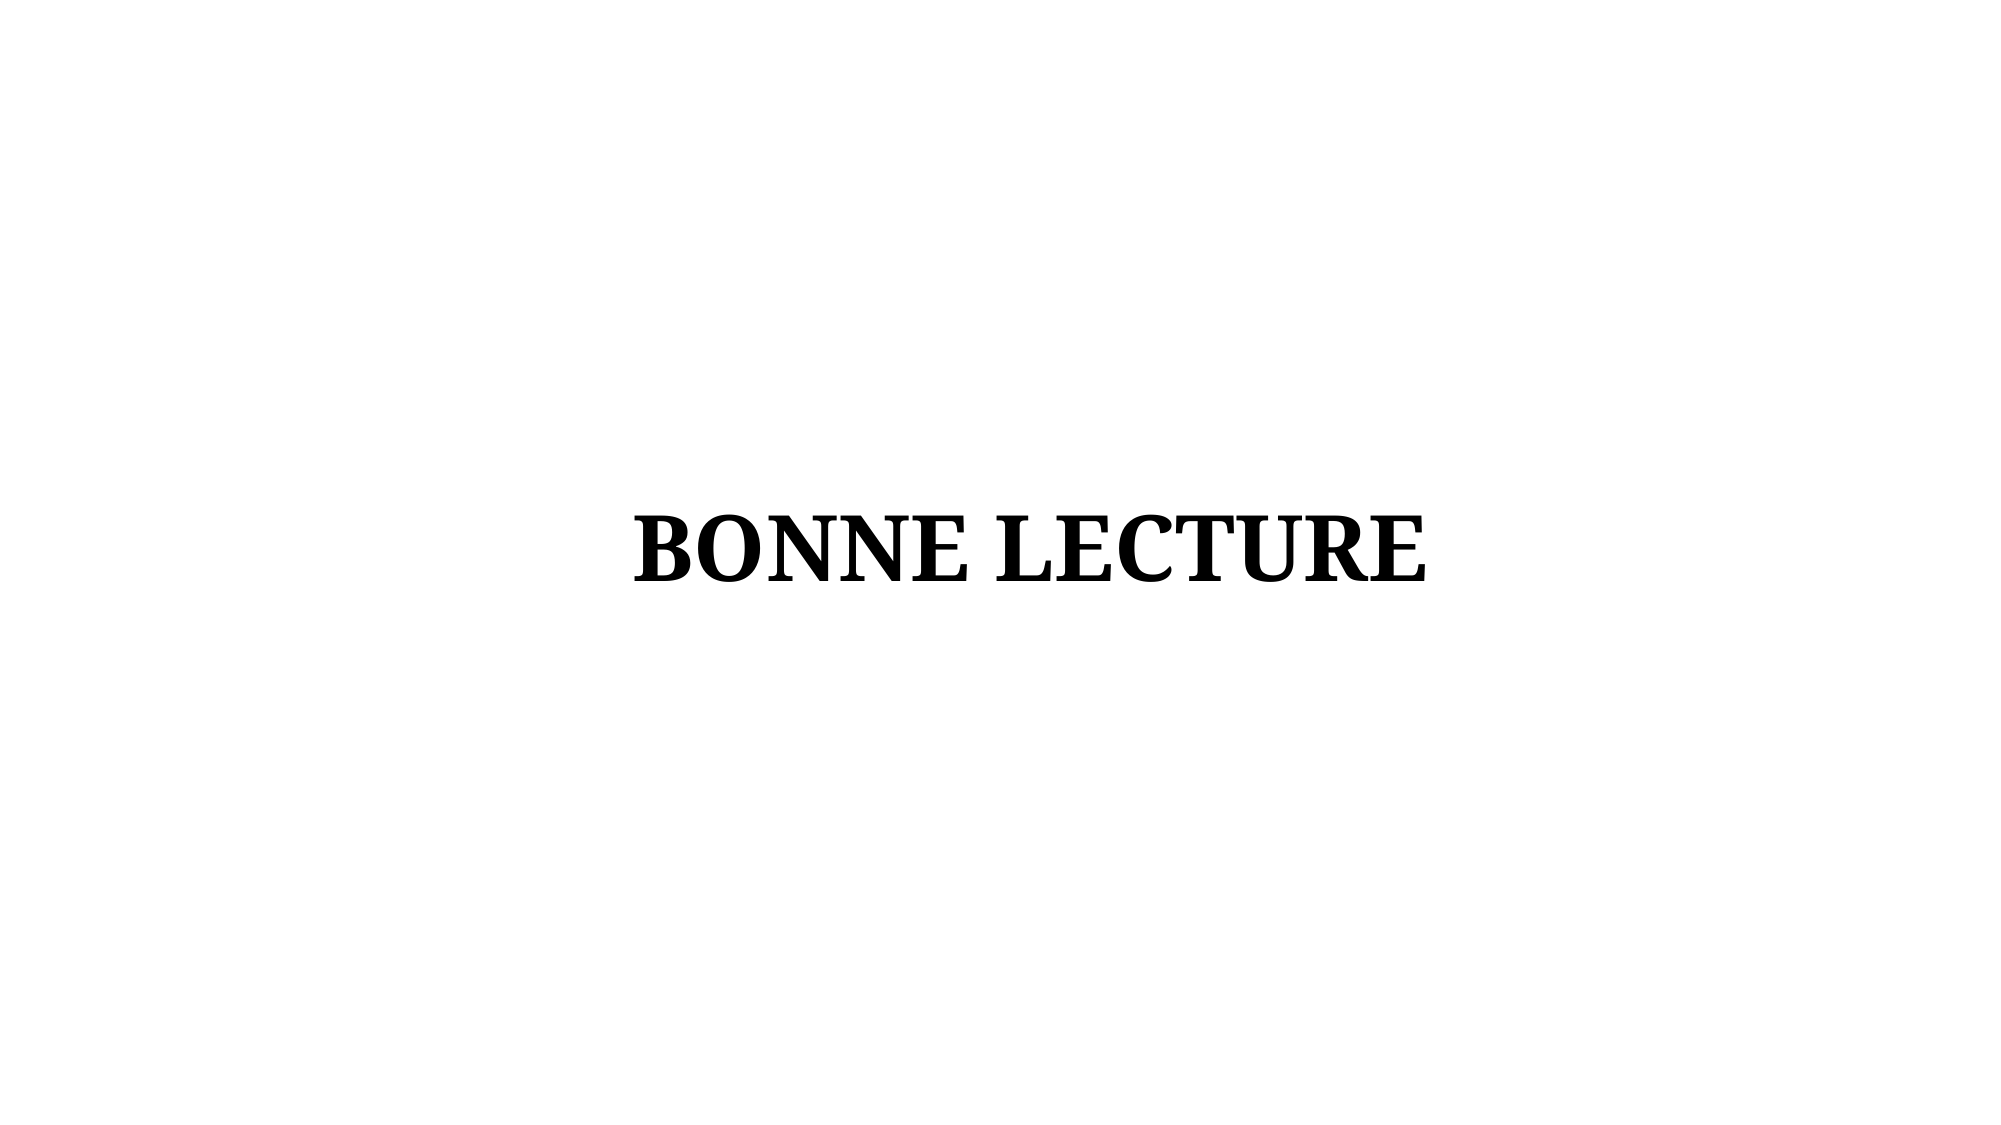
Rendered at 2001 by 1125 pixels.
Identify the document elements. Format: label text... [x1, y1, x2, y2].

title BONNE LECTURE [550, 439, 1511, 665]
